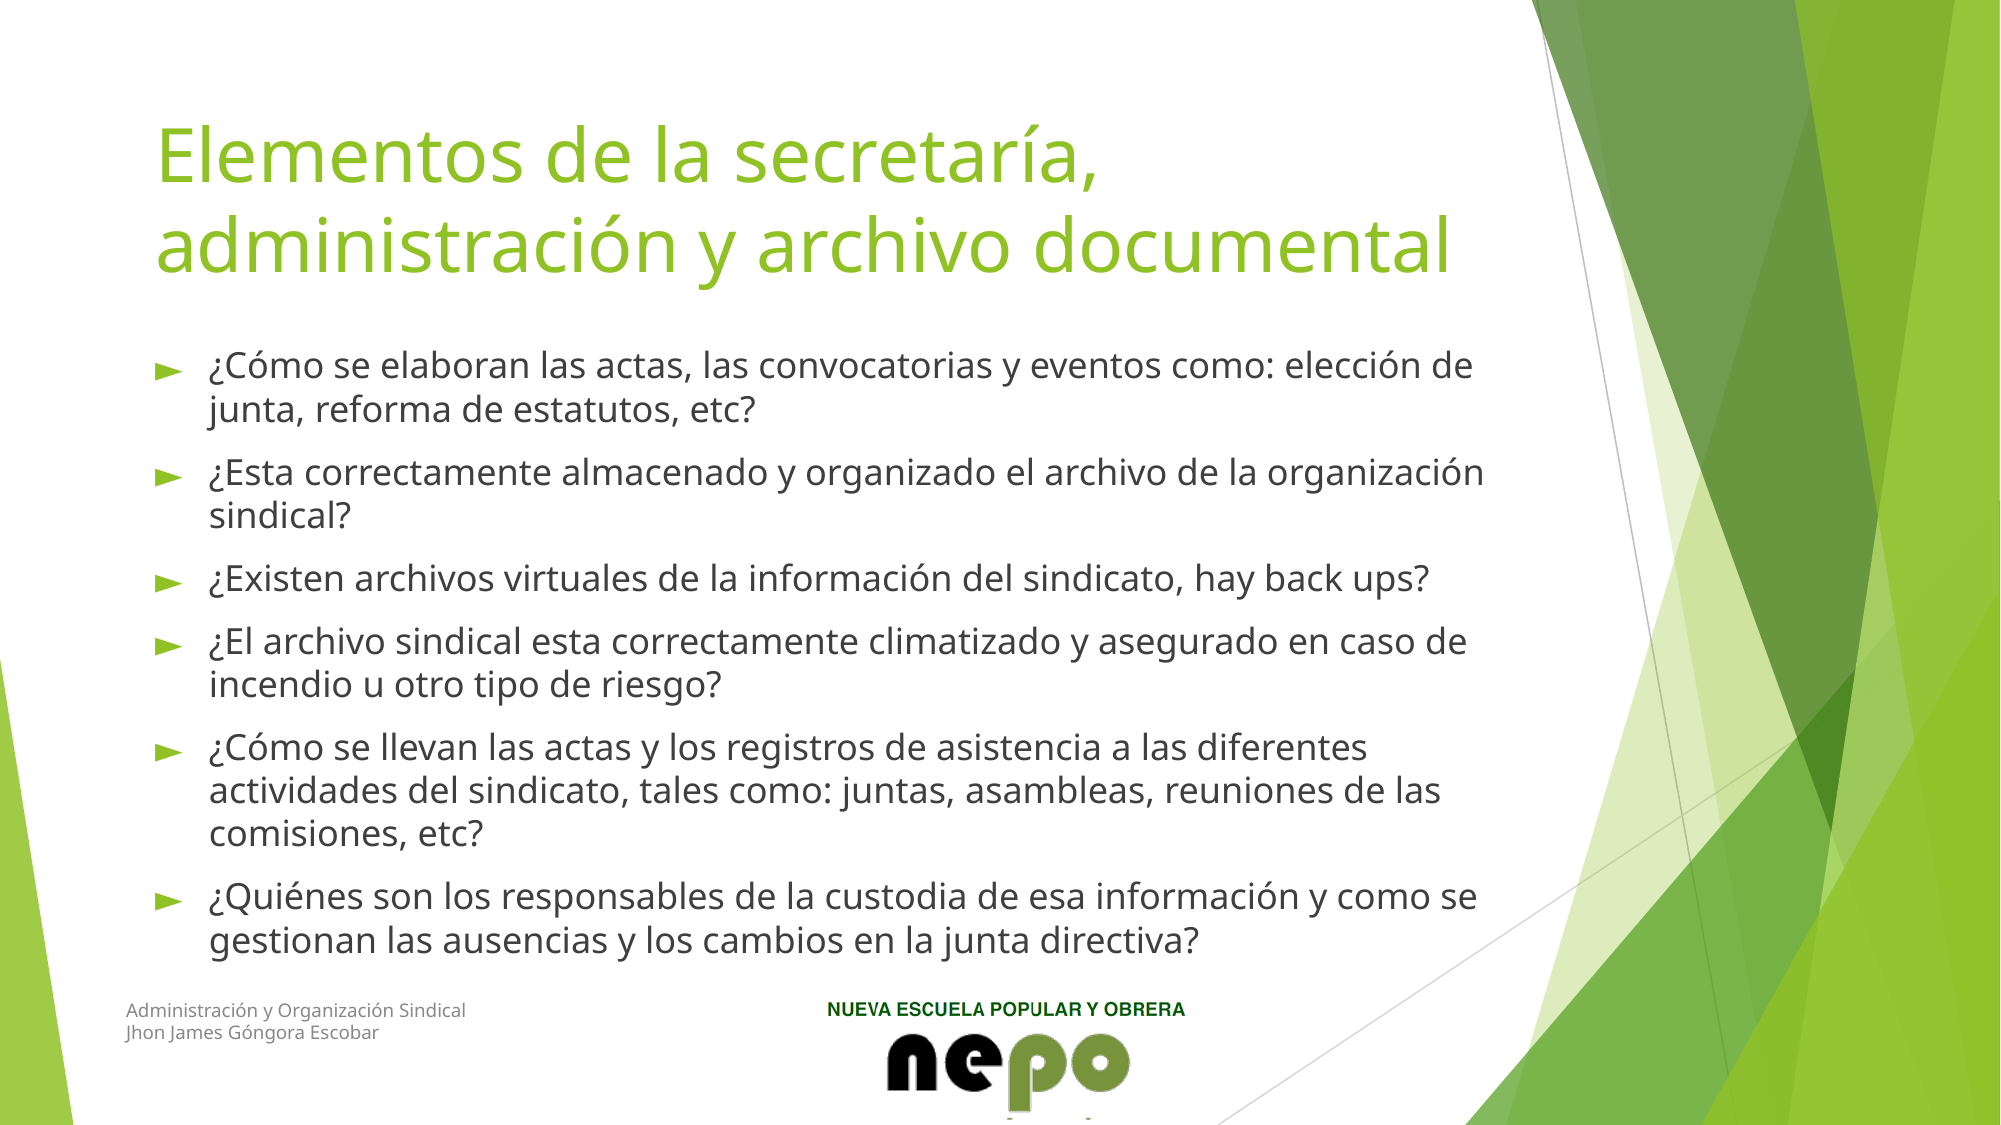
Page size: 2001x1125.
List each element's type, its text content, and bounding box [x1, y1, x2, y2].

list ¿Cómo se elaboran las actas, las convocatorias y eventos como: elección de junta, reforma de estatutos, etc? ¿Esta correctamente almacenado y organizado el archivo de la organización sindical? ¿Existen archivos virtuales de la información del sindicato, hay back ups? ¿El archivo sindical esta correctamente climatizado y asegurado en caso de incendio u otro tipo de riesgo? ¿Cómo se llevan las actas y los registros de asistencia a las diferentes actividades del sindicato, tales como: juntas, asambleas, reuniones de las comisiones, etc? ¿Quiénes son los responsables de la custodia de esa información y como se gestionan las ausencias y los cambios en la junta directiva? [140, 335, 1551, 973]
footer Administración y Organización Sindical Jhon James Góngora Escobar [111, 991, 820, 1051]
title Elementos de la secretaría, administración y archivo documental [140, 99, 1551, 317]
picture [822, 990, 1190, 1124]
